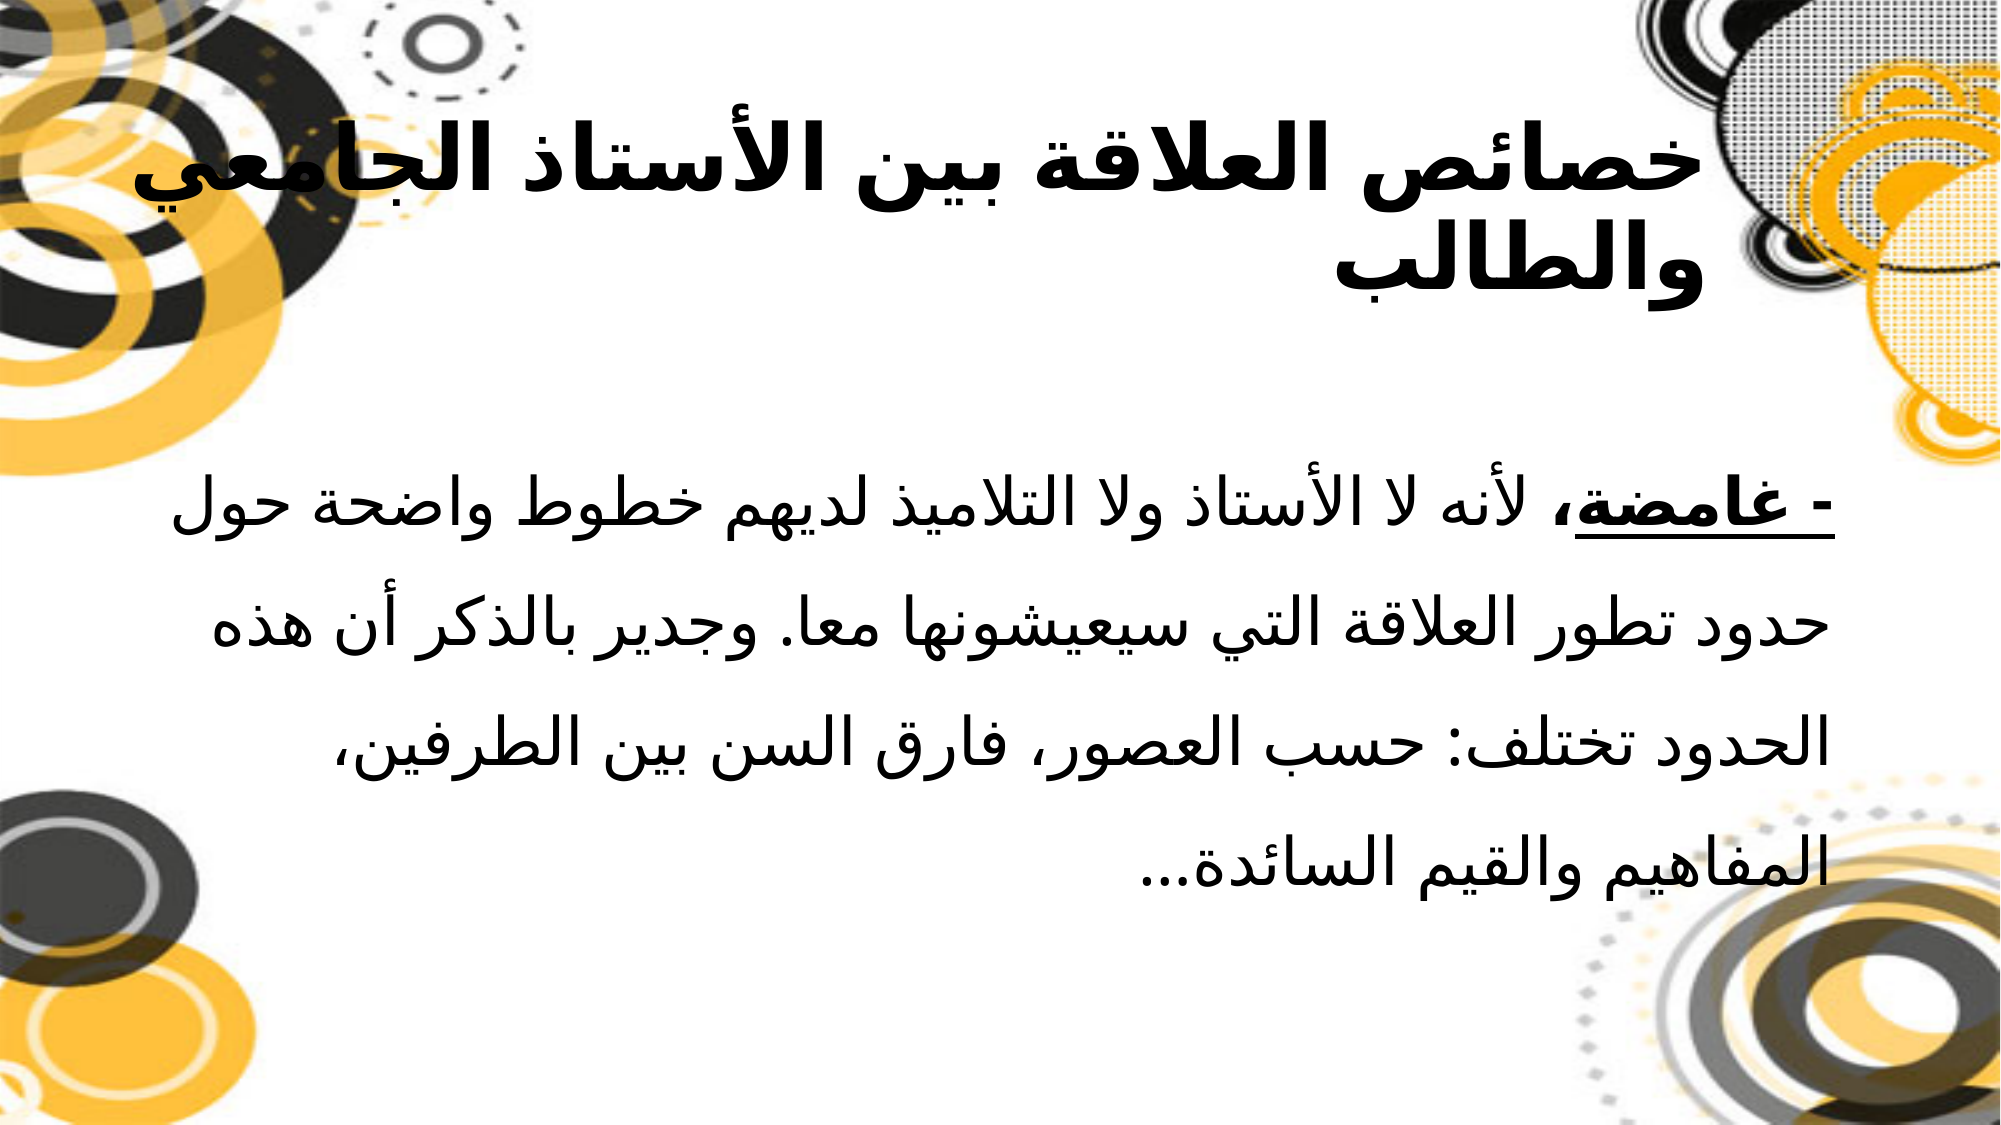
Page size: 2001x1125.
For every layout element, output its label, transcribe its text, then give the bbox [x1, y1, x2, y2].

title خصائص العلاقة بين الأستاذ الجامعي والطالب [0, 101, 1725, 319]
list - غامضة، لأنه لا الأستاذ ولا التلاميذ لديهم خطوط واضحة حول حدود تطور العلاقة التي سيعيشونها معا. وجدير بالذكر أن هذه الحدود تختلف: حسب العصور، فارق السن بين الطرفين، المفاهيم والقيم السائدة… [124, 411, 1850, 1125]
picture [0, 0, 2001, 1125]
